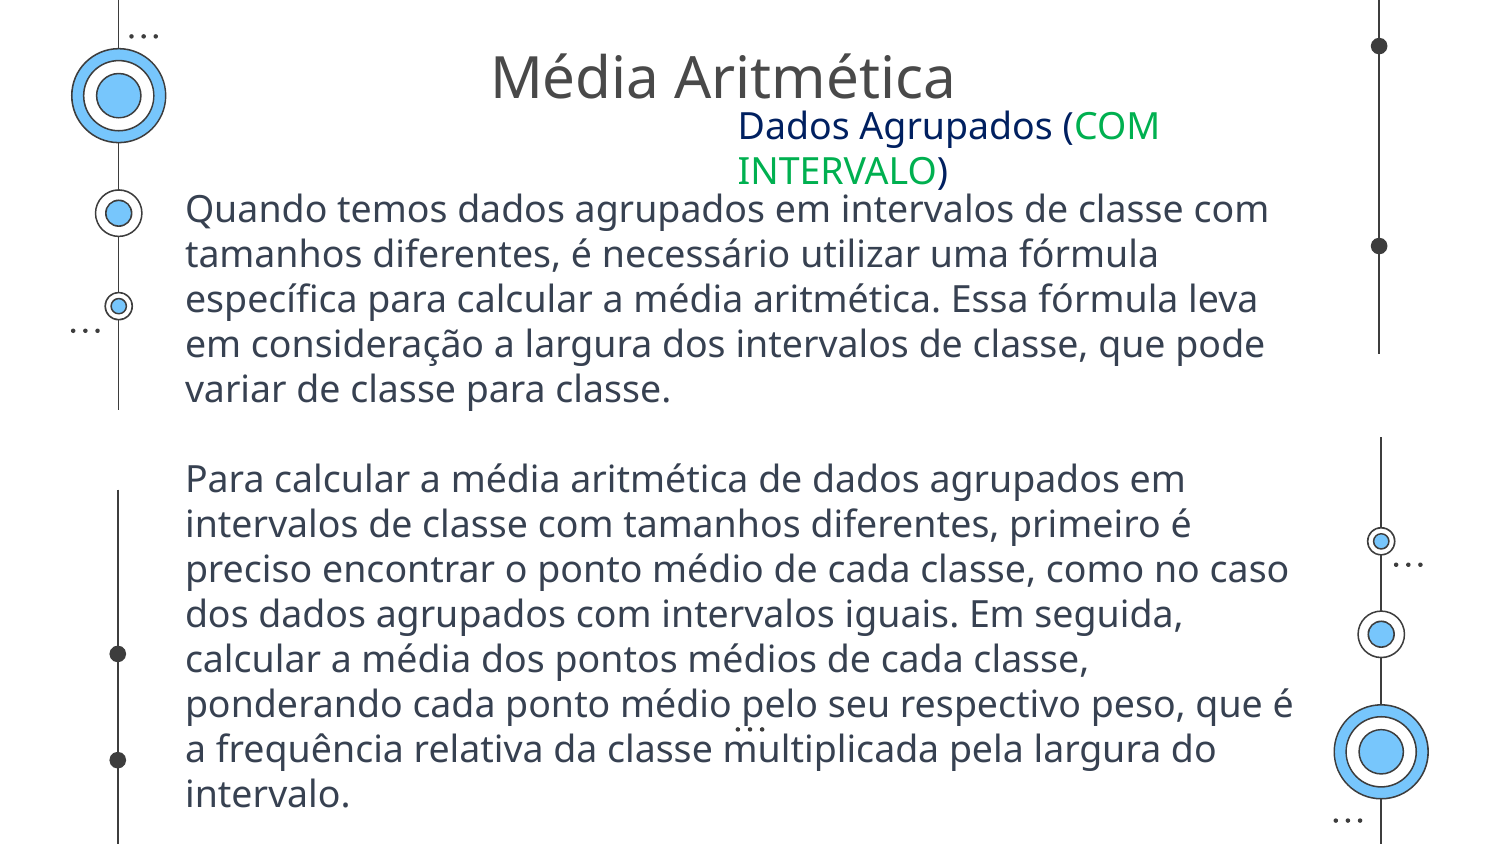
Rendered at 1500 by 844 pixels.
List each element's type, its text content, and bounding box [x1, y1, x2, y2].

text_box Dados Agrupados (COM INTERVALO) [722, 94, 1282, 177]
title Média Aritmética [328, 25, 1118, 120]
text_box Quando temos dados agrupados em intervalos de classe com tamanhos diferentes, é necessário utilizar uma fórmula específica para calcular a média aritmética. Essa fórmula leva em consideração a largura dos intervalos de classe, que pode variar de classe para classe. Para calcular a média aritmética de dados agrupados em intervalos de classe com tamanhos diferentes, primeiro é preciso encontrar o ponto médio de cada classe, como no caso dos dados agrupados com intervalos iguais. Em seguida, calcular a média dos pontos médios de cada classe, ponderando cada ponto médio pelo seu respectivo peso, que é a frequência relativa da classe multiplicada pela largura do intervalo. [170, 177, 1330, 823]
